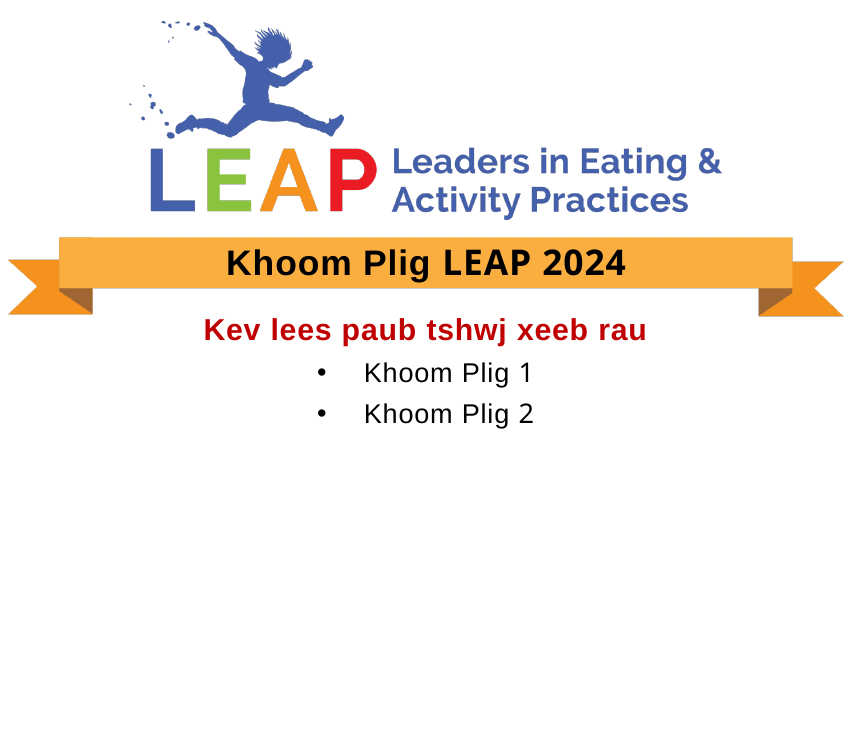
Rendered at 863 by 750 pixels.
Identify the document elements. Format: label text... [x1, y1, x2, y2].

title Khoom Plig LEAP 2024 [60, 240, 792, 287]
picture [1, 0, 863, 338]
list Kev lees paub tshwj xeeb rau Khoom Plig 1 Khoom Plig 2 [91, 307, 760, 603]
